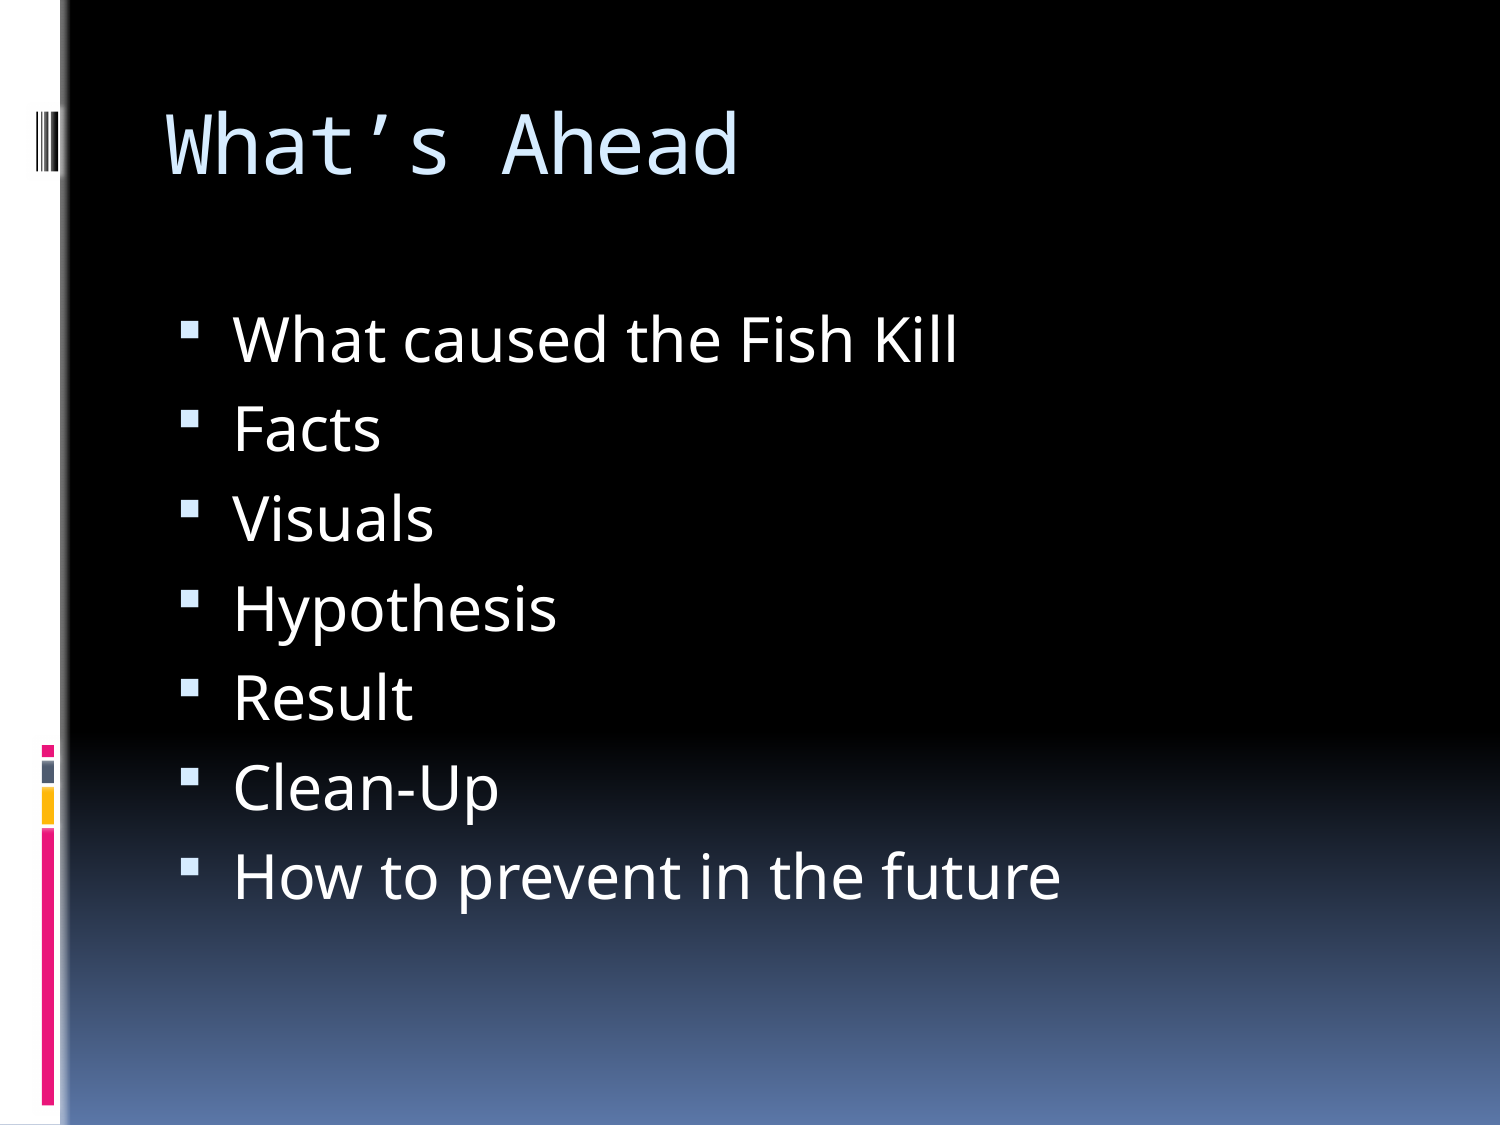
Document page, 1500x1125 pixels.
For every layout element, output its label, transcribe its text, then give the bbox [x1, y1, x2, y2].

list What caused the Fish Kill Facts Visuals Hypothesis Result Clean-Up How to prevent in the future [150, 292, 1425, 1043]
title What’s Ahead [150, 83, 1425, 234]
